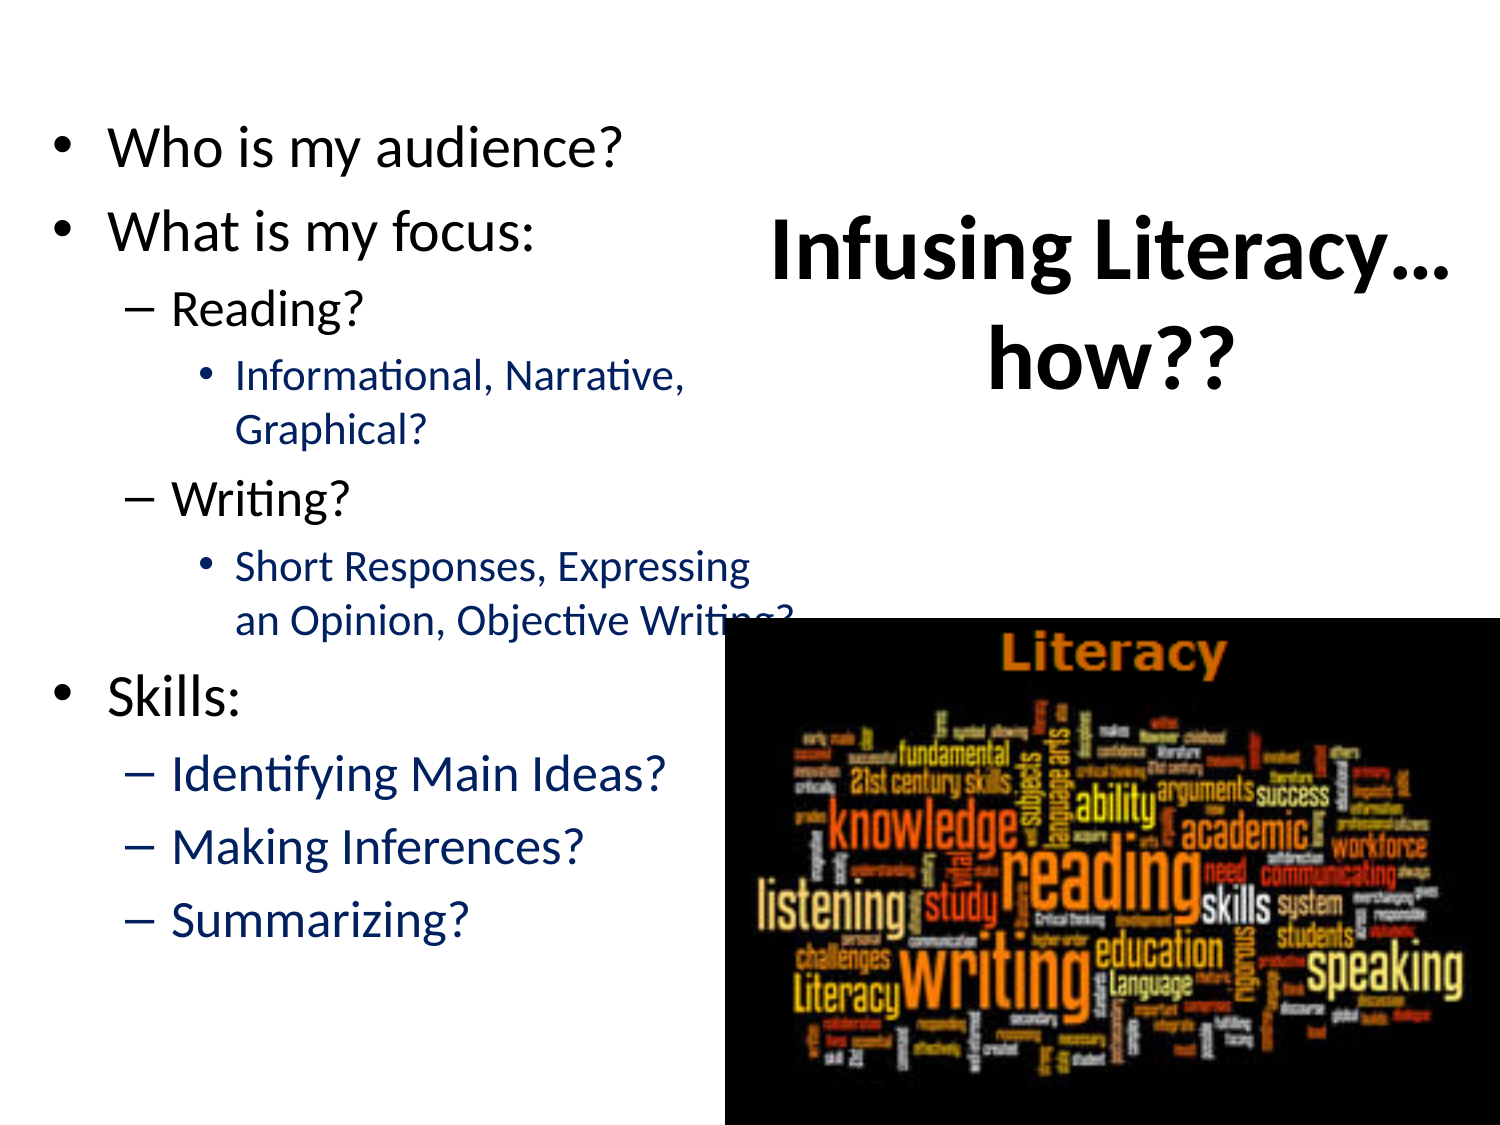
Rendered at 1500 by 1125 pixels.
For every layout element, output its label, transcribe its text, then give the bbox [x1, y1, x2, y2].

picture [724, 618, 1500, 1125]
list Who is my audience? What is my focus: Reading? Informational, Narrative, Graphical? Writing? Short Responses, Expressing an Opinion, Objective Writing? Skills: Identifying Main Ideas? Making Inferences? Summarizing? [37, 99, 813, 968]
title Infusing Literacy…how?? [813, 137, 1500, 458]
